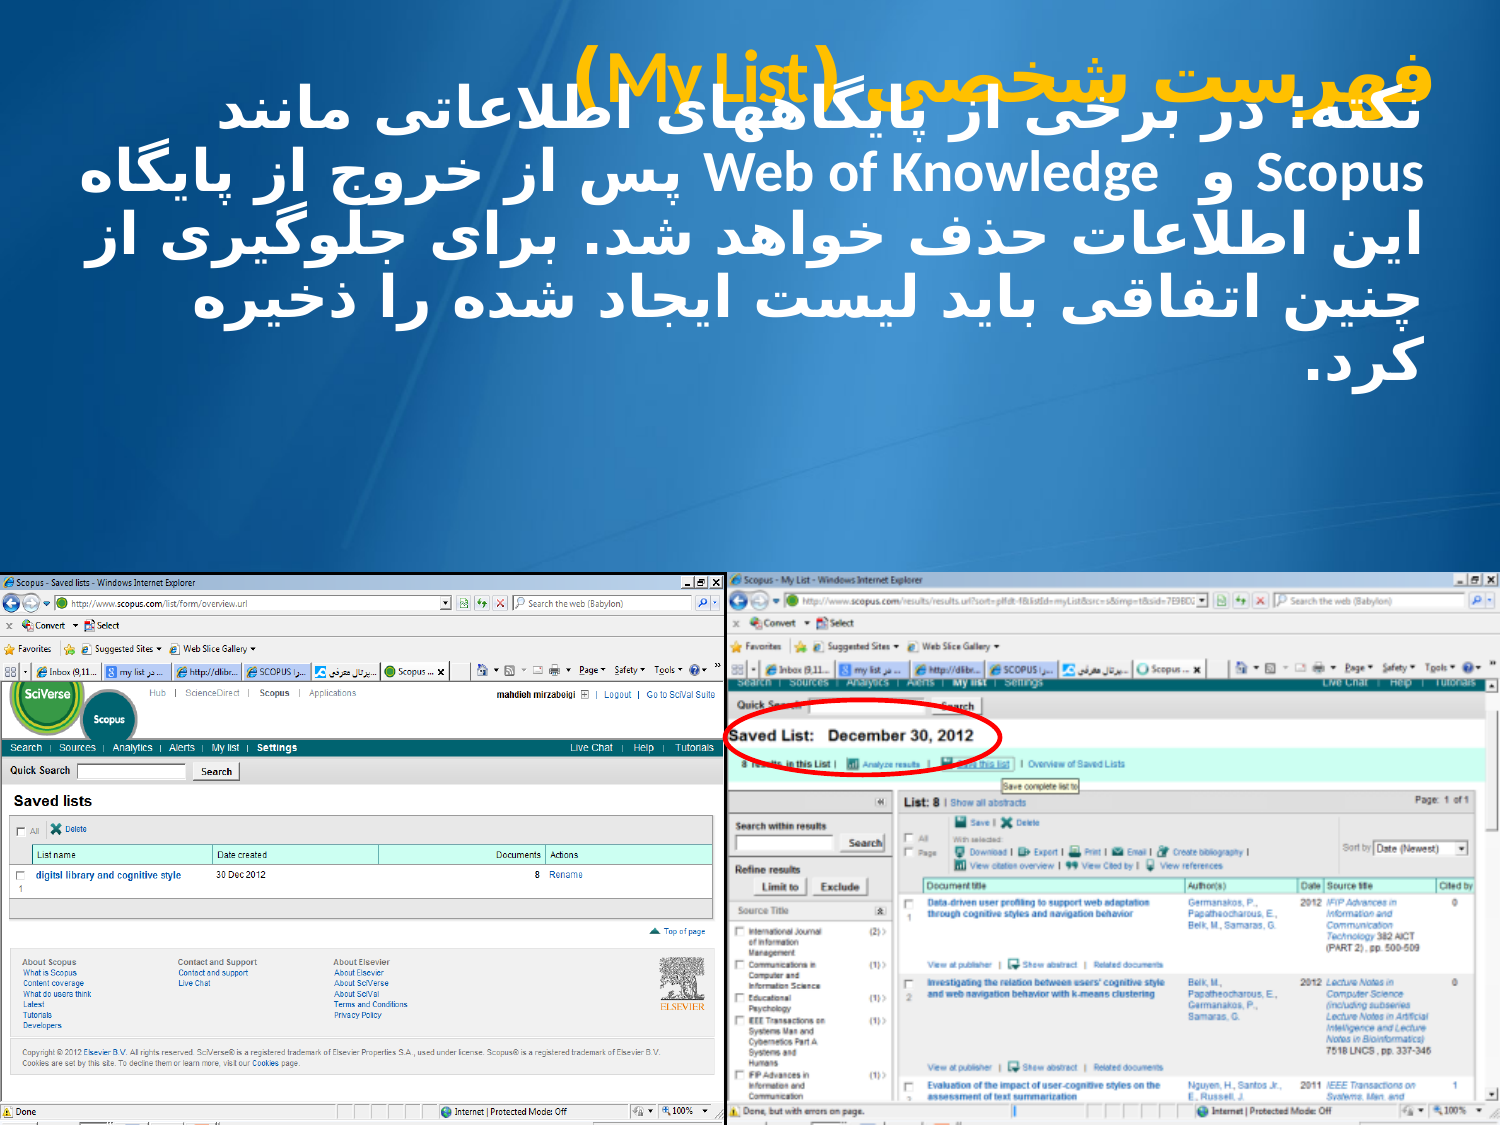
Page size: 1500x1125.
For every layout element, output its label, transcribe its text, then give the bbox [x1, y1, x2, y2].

picture [0, 0, 1500, 572]
list نکته: در برخی از پایگاههای اطلاعاتی مانند Scopus و Web of Knowledge پس از خروج از پایگاه این اطلاعات حذف خواهد شد. برای جلوگیری از چنین اتفاقی باید لیست ایجاد شده را ذخیره کرد. [50, 200, 1425, 457]
picture [0, 574, 725, 1125]
title فهرست شخصی (My List) [62, 37, 1438, 204]
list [727, 572, 1500, 1125]
